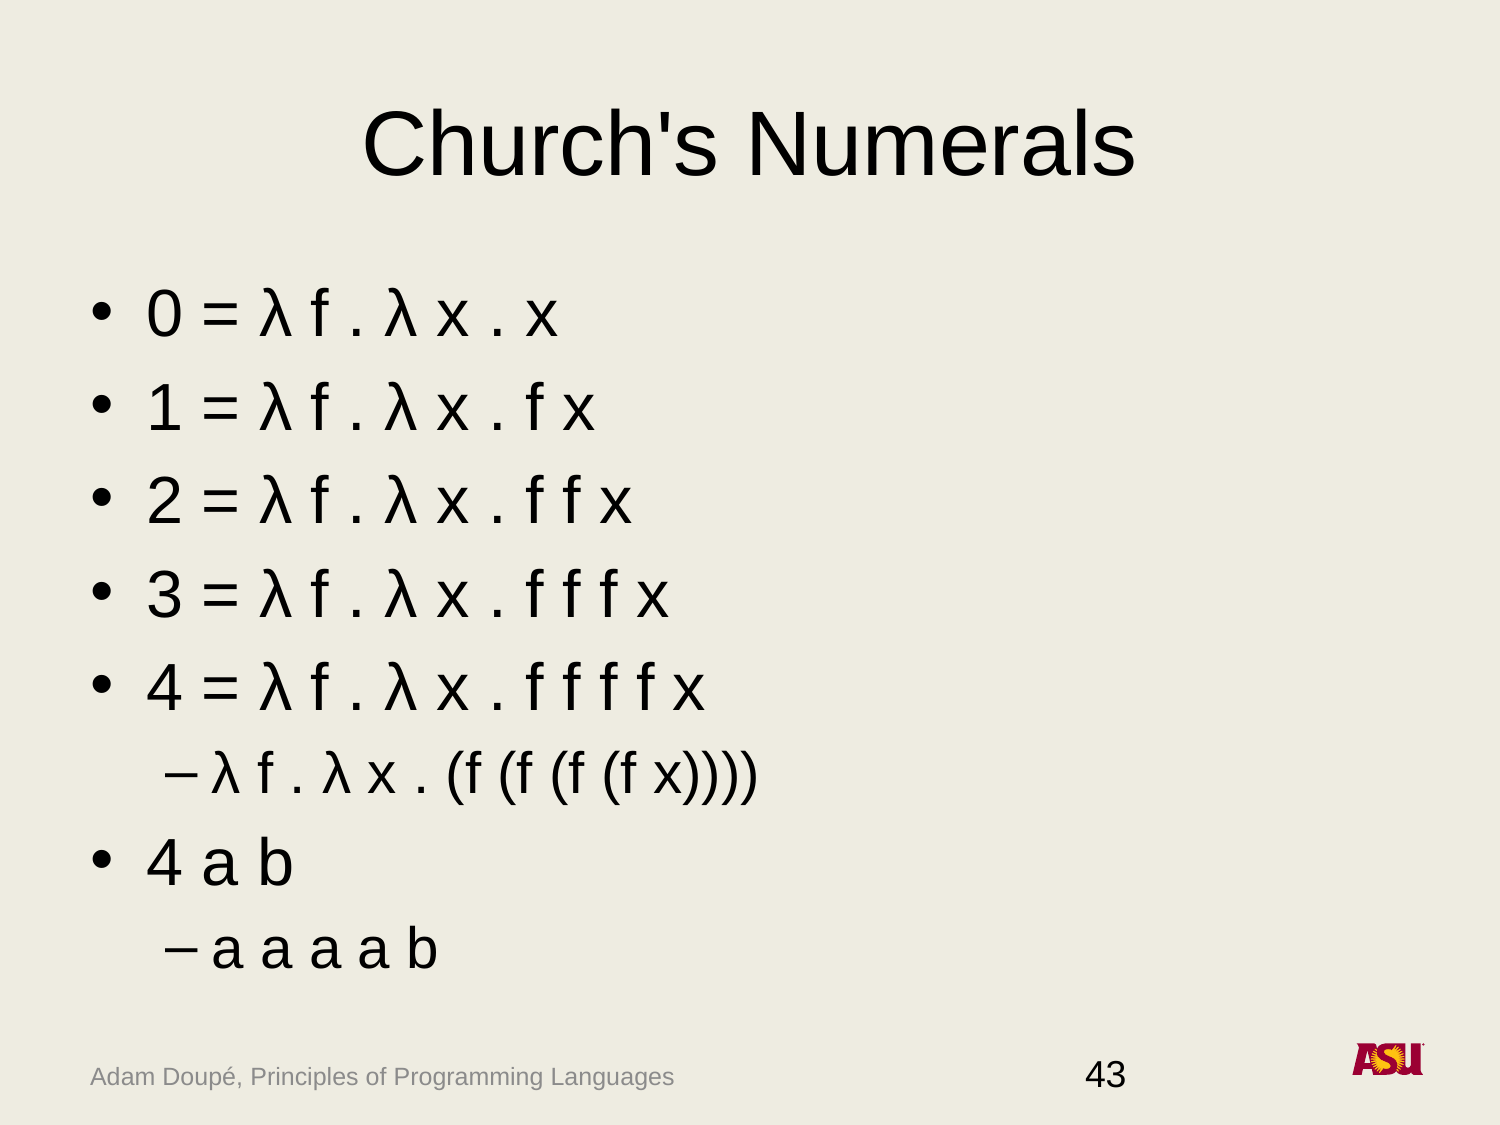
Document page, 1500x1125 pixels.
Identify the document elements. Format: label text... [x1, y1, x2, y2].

list 0 = λ f . λ x . x 1 = λ f . λ x . f x 2 = λ f . λ x . f f x 3 = λ f . λ x . f f f x 4 = λ f . λ x . f f f f x λ f . λ x . (f (f (f (f x)))) 4 a b a a a a b [75, 262, 1425, 1005]
slide_number 43 [1070, 1042, 1421, 1103]
title Church's Numerals [75, 45, 1425, 233]
